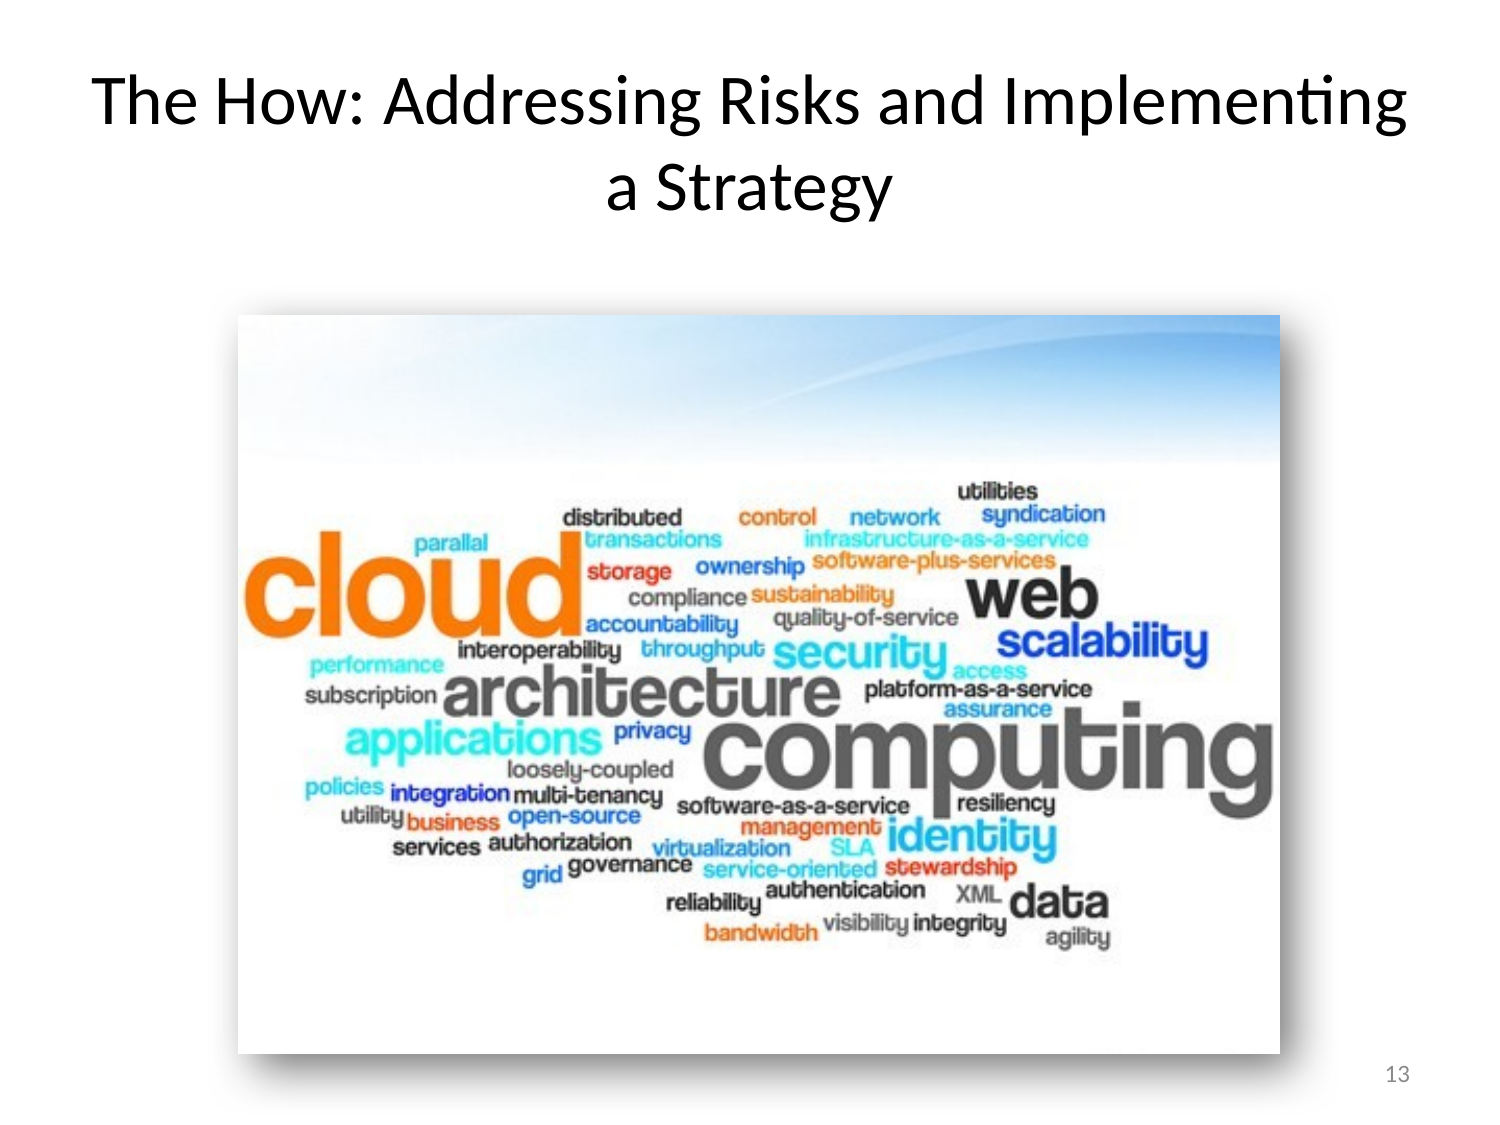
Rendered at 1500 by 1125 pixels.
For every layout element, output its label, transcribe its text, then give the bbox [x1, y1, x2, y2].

slide_number 13 [1074, 1042, 1425, 1103]
picture [237, 315, 1281, 1054]
title The How: Addressing Risks and Implementing a Strategy [75, 45, 1425, 233]
